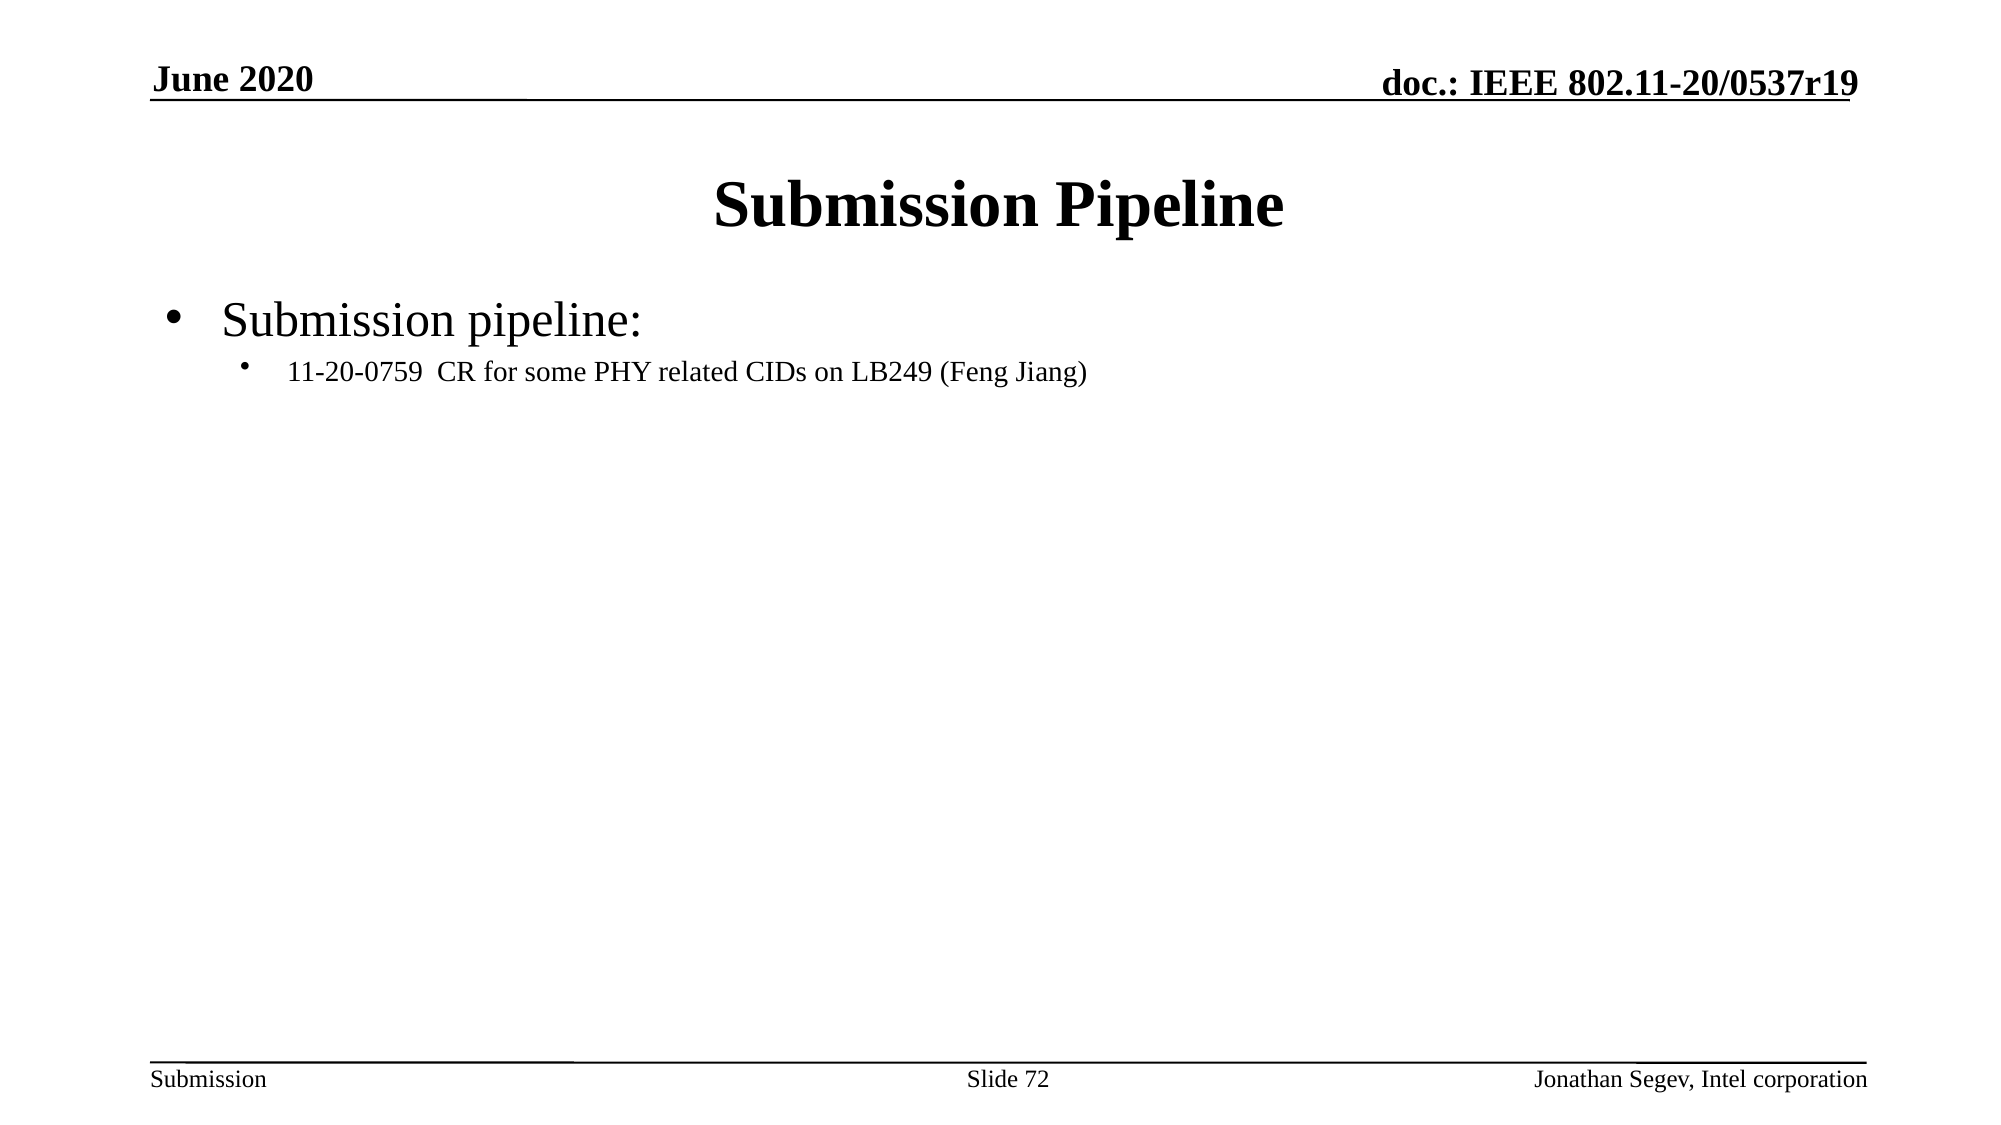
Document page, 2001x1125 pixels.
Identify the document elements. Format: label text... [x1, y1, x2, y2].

footer Jonathan Segev, Intel corporation [1171, 1061, 1869, 1093]
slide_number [152, 54, 563, 100]
slide_number Slide 72 [950, 1061, 1067, 1123]
title Submission Pipeline [149, 112, 1850, 278]
list Submission pipeline: 11-20-0759 CR for some PHY related CIDs on LB249 (Feng Jiang) [149, 278, 1850, 670]
